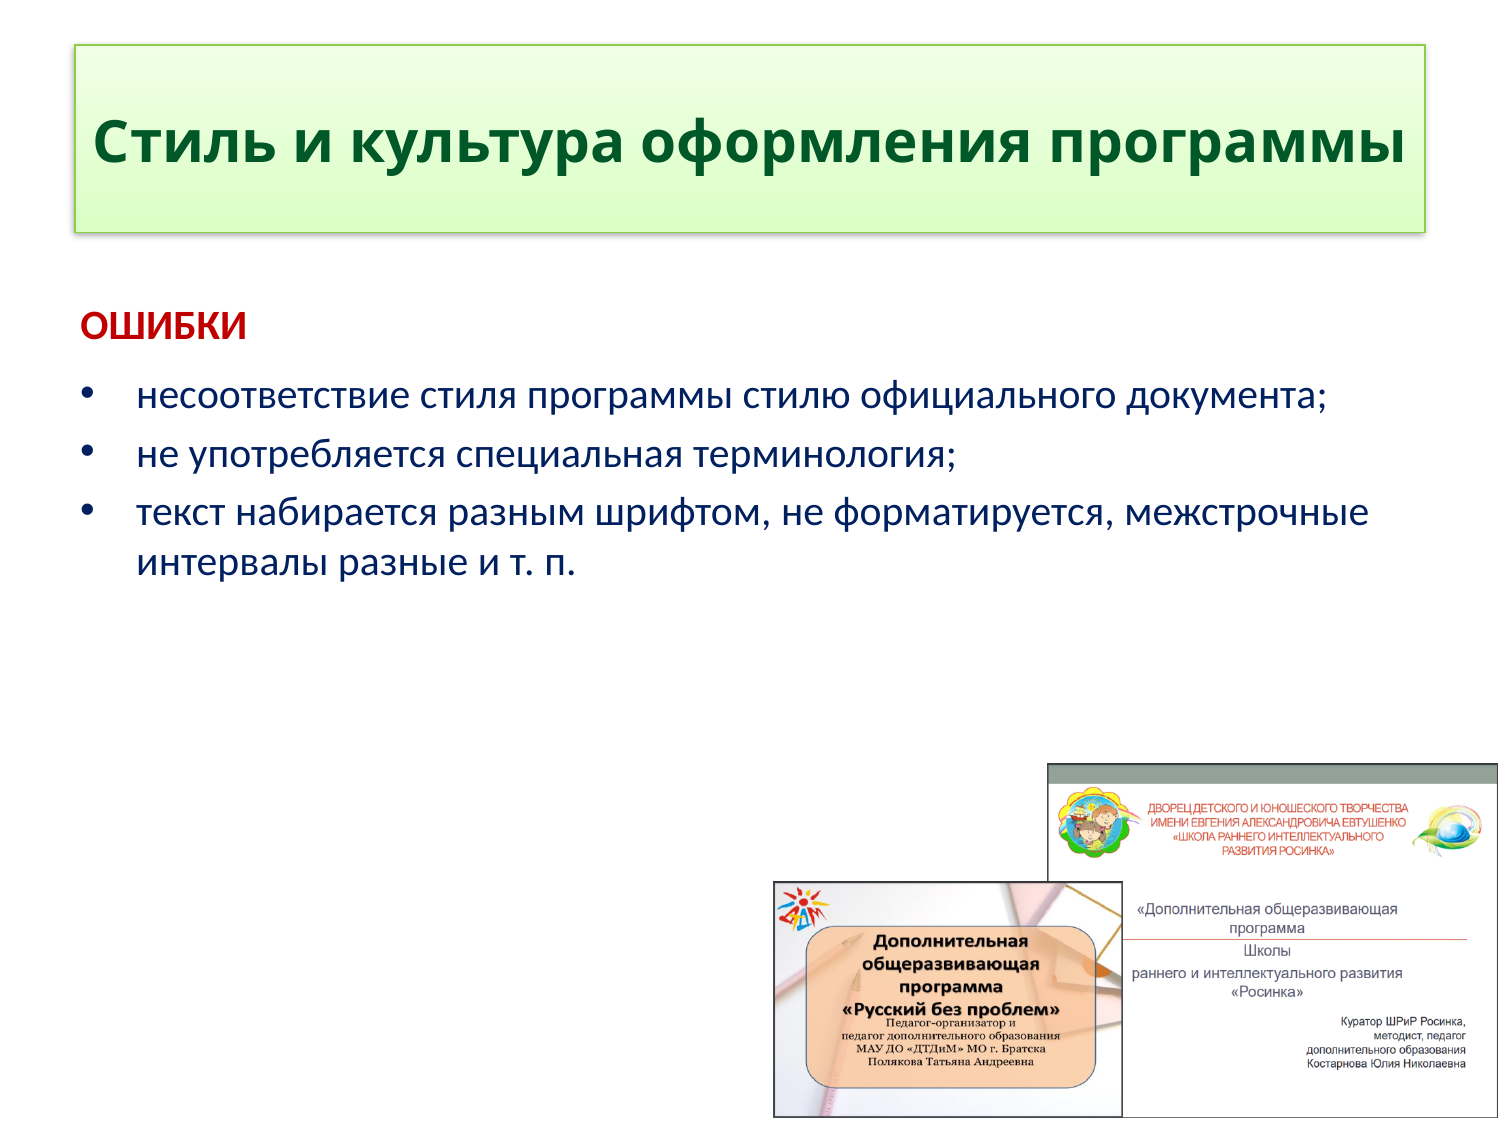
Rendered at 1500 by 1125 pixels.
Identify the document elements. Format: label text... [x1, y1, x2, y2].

text_box ОШИБКИ [65, 290, 272, 356]
list несоответствие стиля программы стилю официального документа; не употребляется специальная терминология; текст набирается разным шрифтом, не форматируется, межстрочные интервалы разные и т. п. [64, 359, 1415, 598]
picture [773, 762, 1498, 1118]
title Стиль и культура оформления программы [74, 44, 1426, 233]
